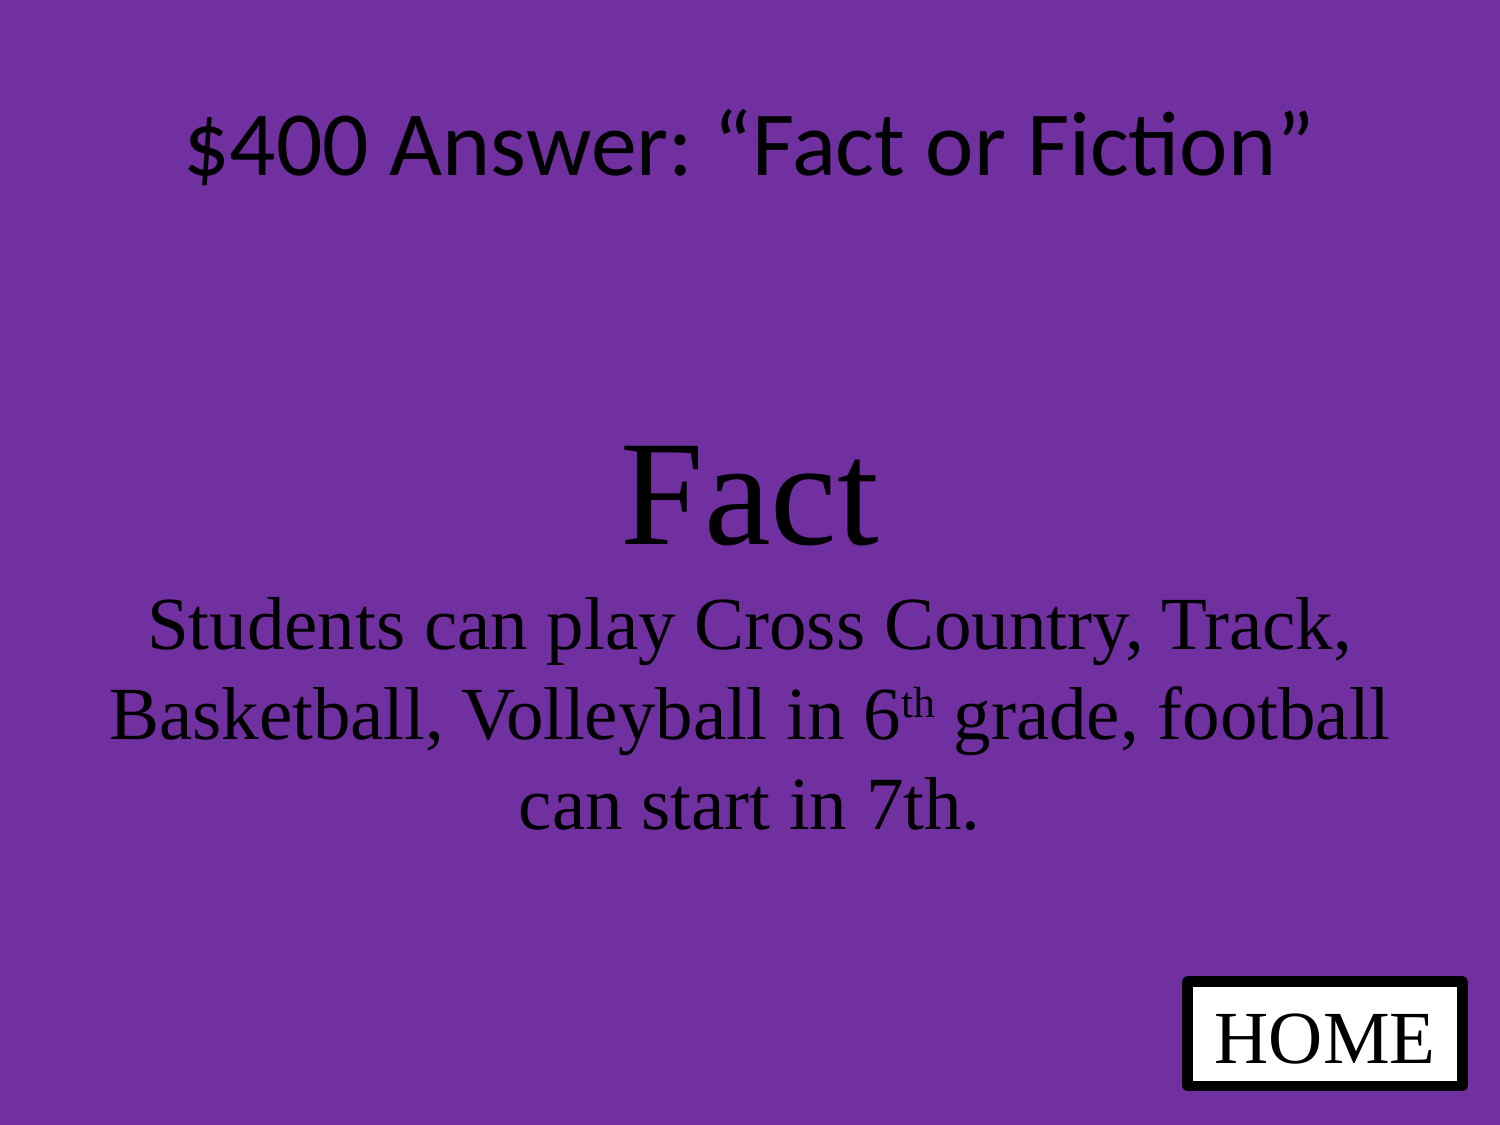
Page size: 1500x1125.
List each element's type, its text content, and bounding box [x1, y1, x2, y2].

title $400 Answer: “Fact or Fiction” [75, 45, 1425, 233]
text_box HOME [1187, 981, 1463, 1087]
text_box Fact Students can play Cross Country, Track, Basketball, Volleyball in 6th grade, football can start in 7th. [37, 387, 1463, 853]
